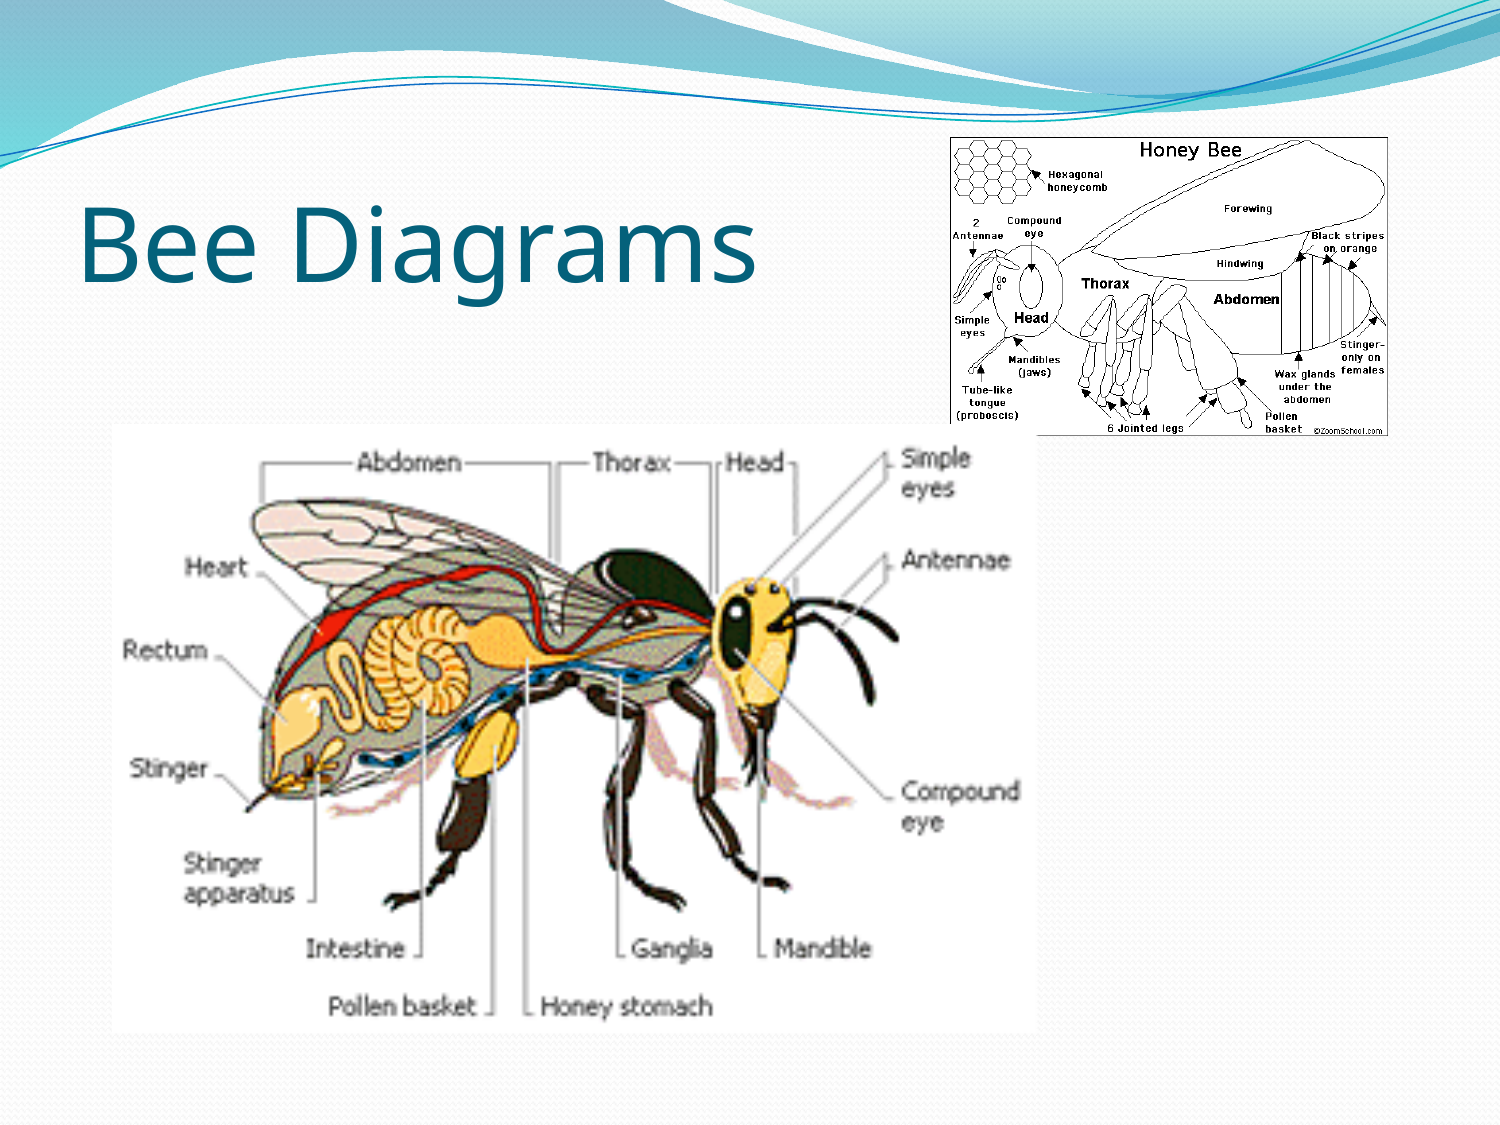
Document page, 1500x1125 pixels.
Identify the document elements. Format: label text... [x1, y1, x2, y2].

title Bee Diagrams [75, 115, 1438, 303]
picture [112, 137, 1388, 1033]
